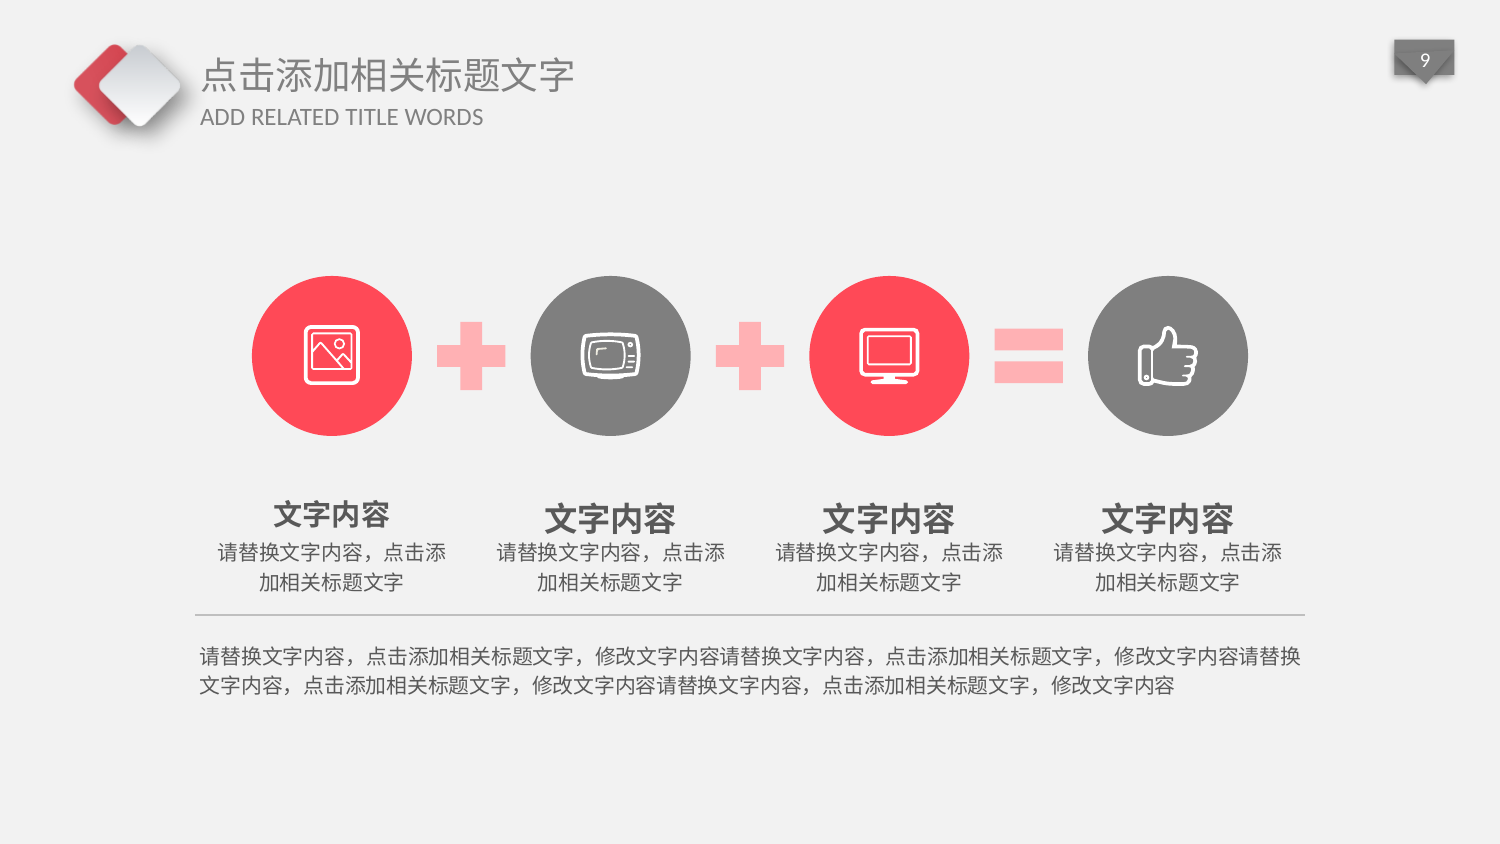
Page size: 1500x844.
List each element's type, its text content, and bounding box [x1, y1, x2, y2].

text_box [212, 489, 451, 596]
picture [89, 35, 190, 136]
text_box 请替换文字内容，点击添加相关标题文字，修改文字内容请替换文字内容，点击添加相关标题文字，修改文字内容请替换文字内容，点击添加相关标题文字，修改文字内容请替换文字内容，点击添加相关标题文字，修改文字内容 [199, 638, 1301, 717]
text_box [251, 275, 1249, 437]
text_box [1049, 489, 1287, 596]
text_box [491, 489, 730, 596]
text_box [770, 489, 1009, 596]
